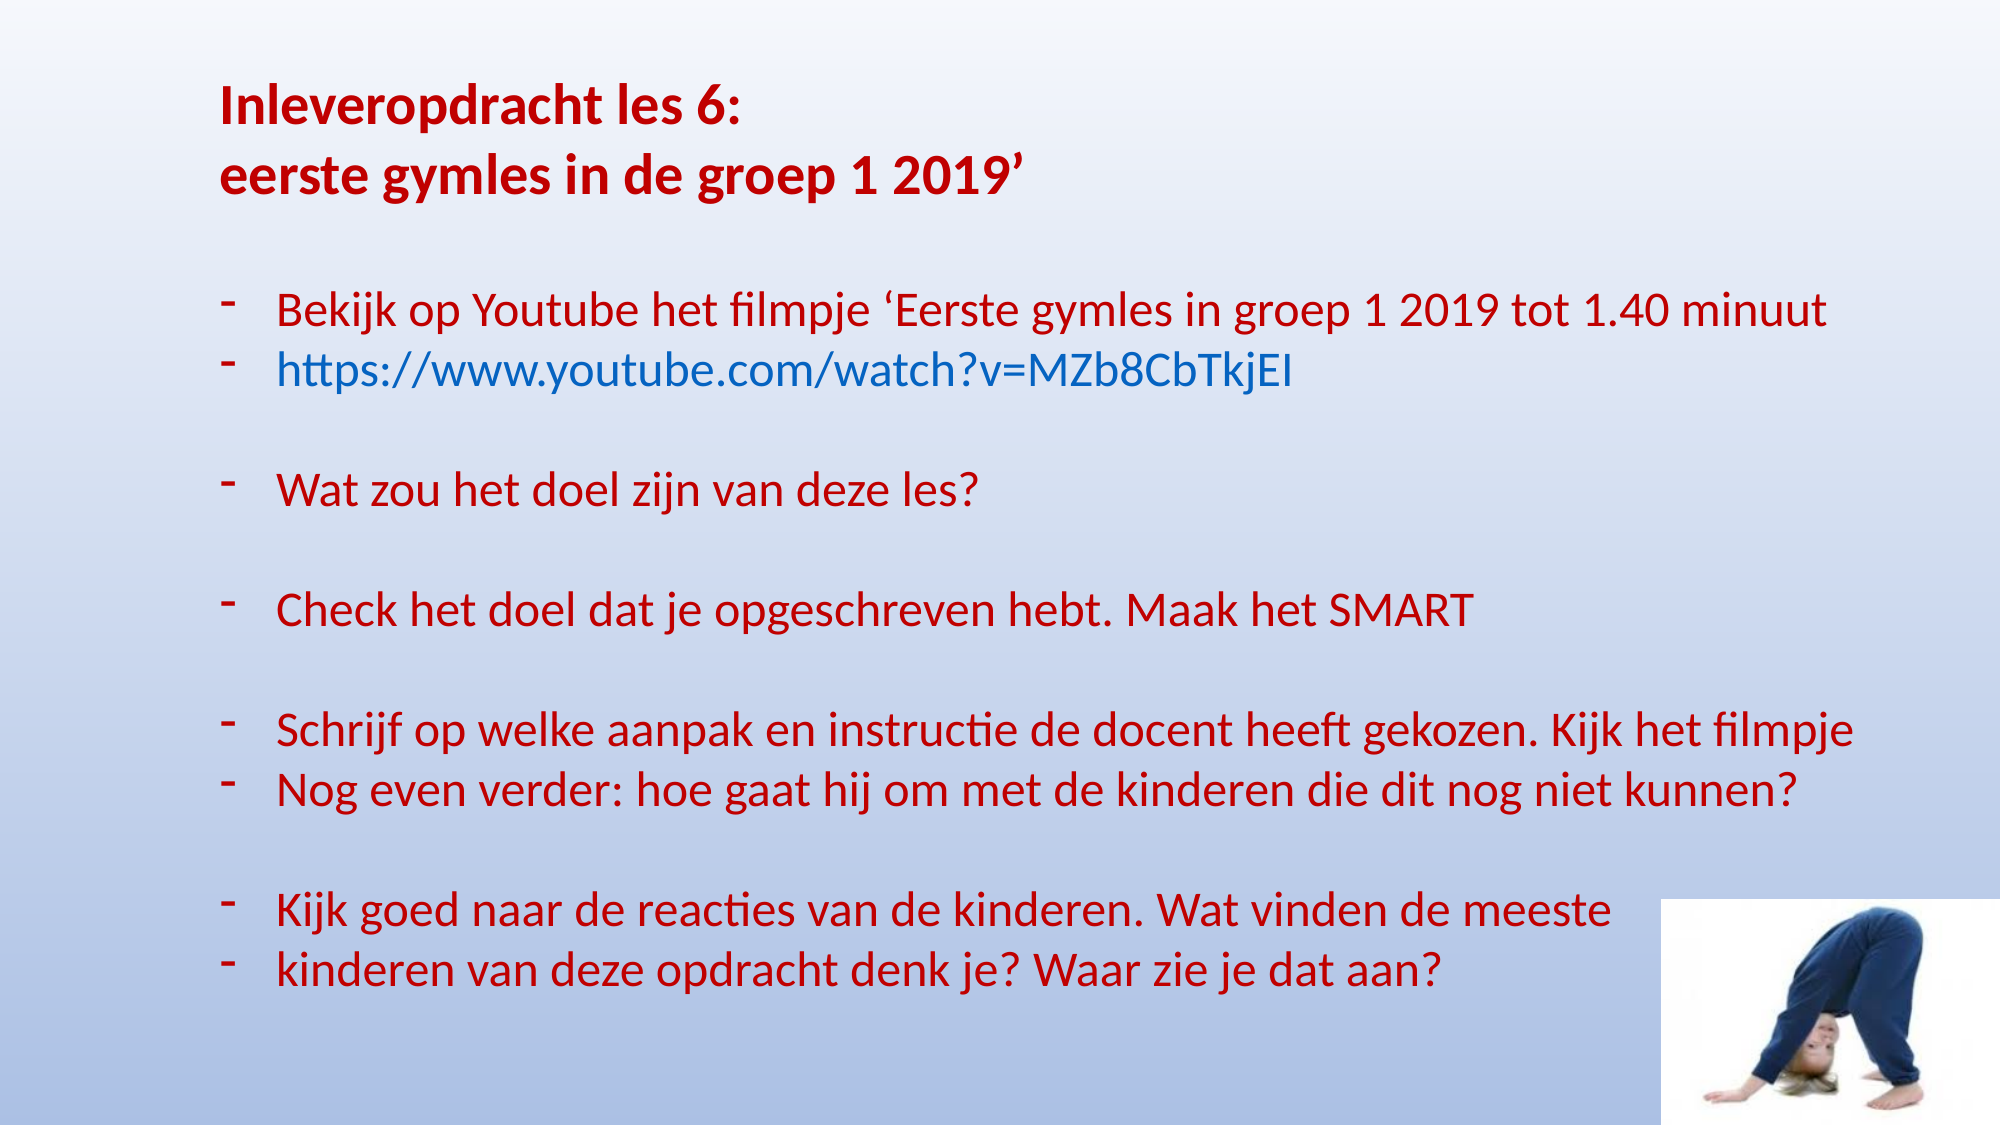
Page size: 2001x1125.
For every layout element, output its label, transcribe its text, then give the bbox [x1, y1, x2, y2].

text_box Inleveropdracht les 6: eerste gymles in de groep 1 2019’ Bekijk op Youtube het filmpje ‘Eerste gymles in groep 1 2019 tot 1.40 minuut https://www.youtube.com/watch?v=MZb8CbTkjEI Wat zou het doel zijn van deze les? Check het doel dat je opgeschreven hebt. Maak het SMART Schrijf op welke aanpak en instructie de docent heeft gekozen. Kijk het filmpje Nog even verder: hoe gaat hij om met de kinderen die dit nog niet kunnen? Kijk goed naar de reacties van de kinderen. Wat vinden de meeste kinderen van deze opdracht denk je? Waar zie je dat aan? [205, 58, 1871, 1004]
picture [1661, 899, 2000, 1125]
